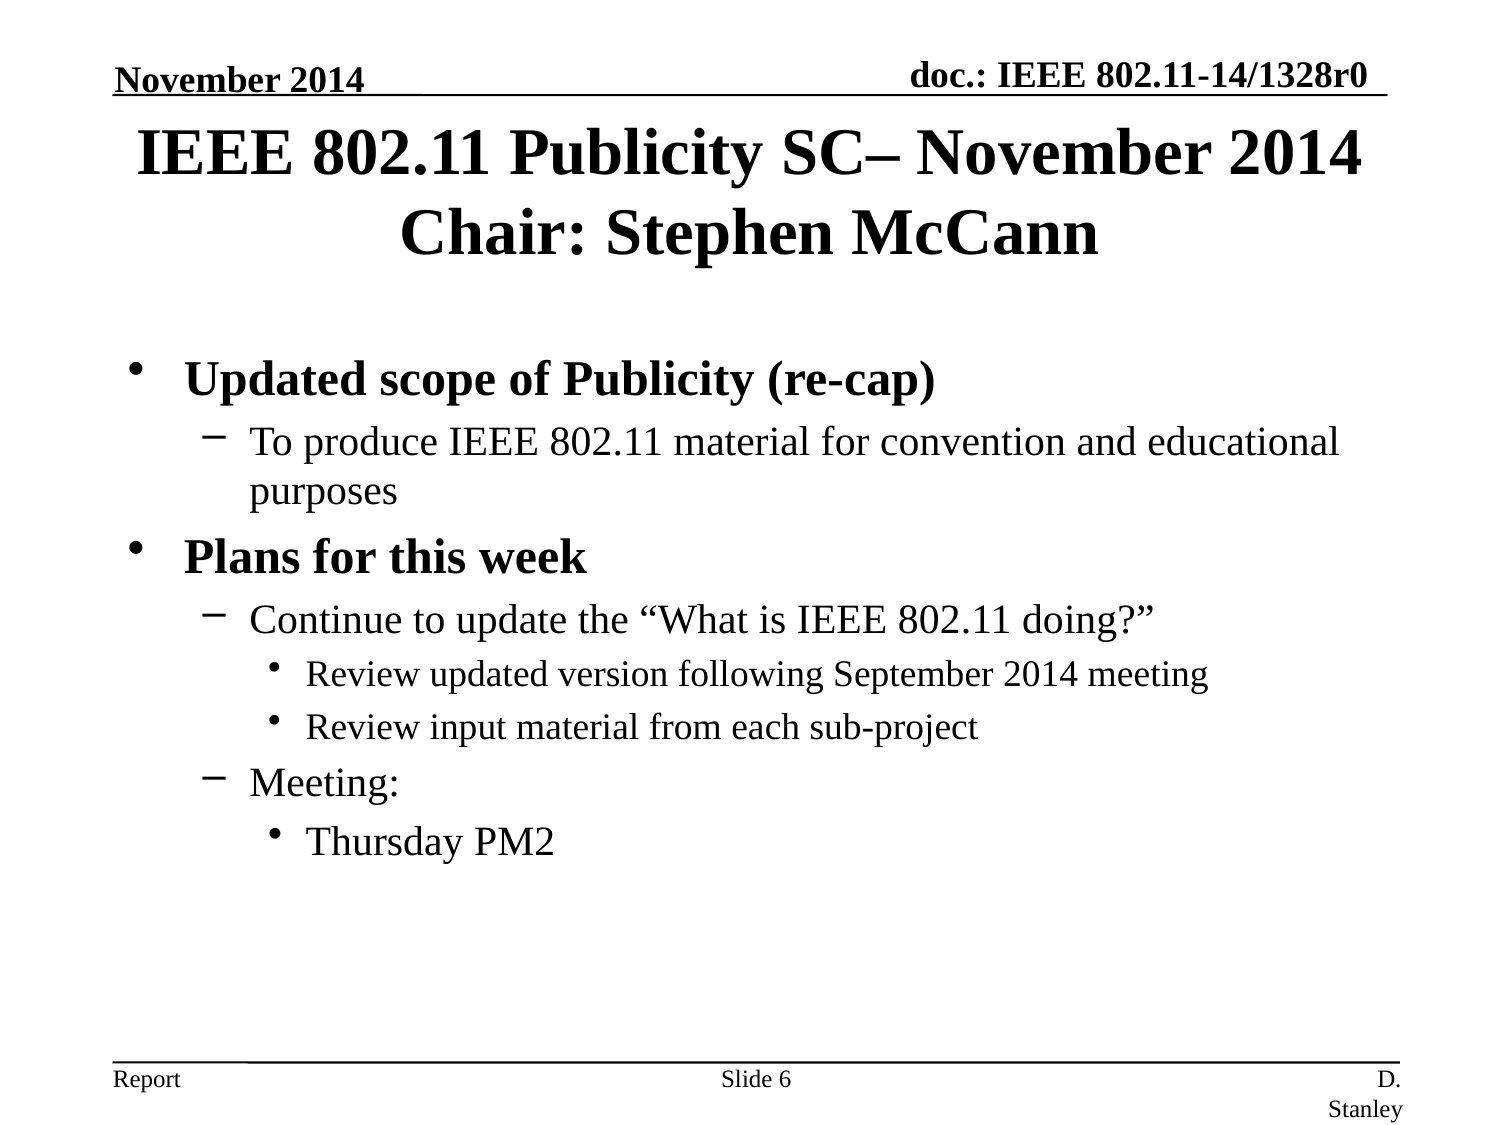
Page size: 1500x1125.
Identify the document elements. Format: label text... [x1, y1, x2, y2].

list Updated scope of Publicity (re-cap) To produce IEEE 802.11 material for convention and educational purposes Plans for this week Continue to update the “What is IEEE 802.11 doing?” Review updated version following September 2014 meeting Review input material from each sub-project Meeting: Thursday PM2 [112, 337, 1388, 988]
title IEEE 802.11 Publicity SC– November 2014 Chair: Stephen McCann [112, 99, 1388, 275]
slide_number Slide 6 [712, 1062, 800, 1093]
footer D. Stanley, Aruba Networks [1325, 1062, 1402, 1093]
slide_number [114, 54, 374, 99]
